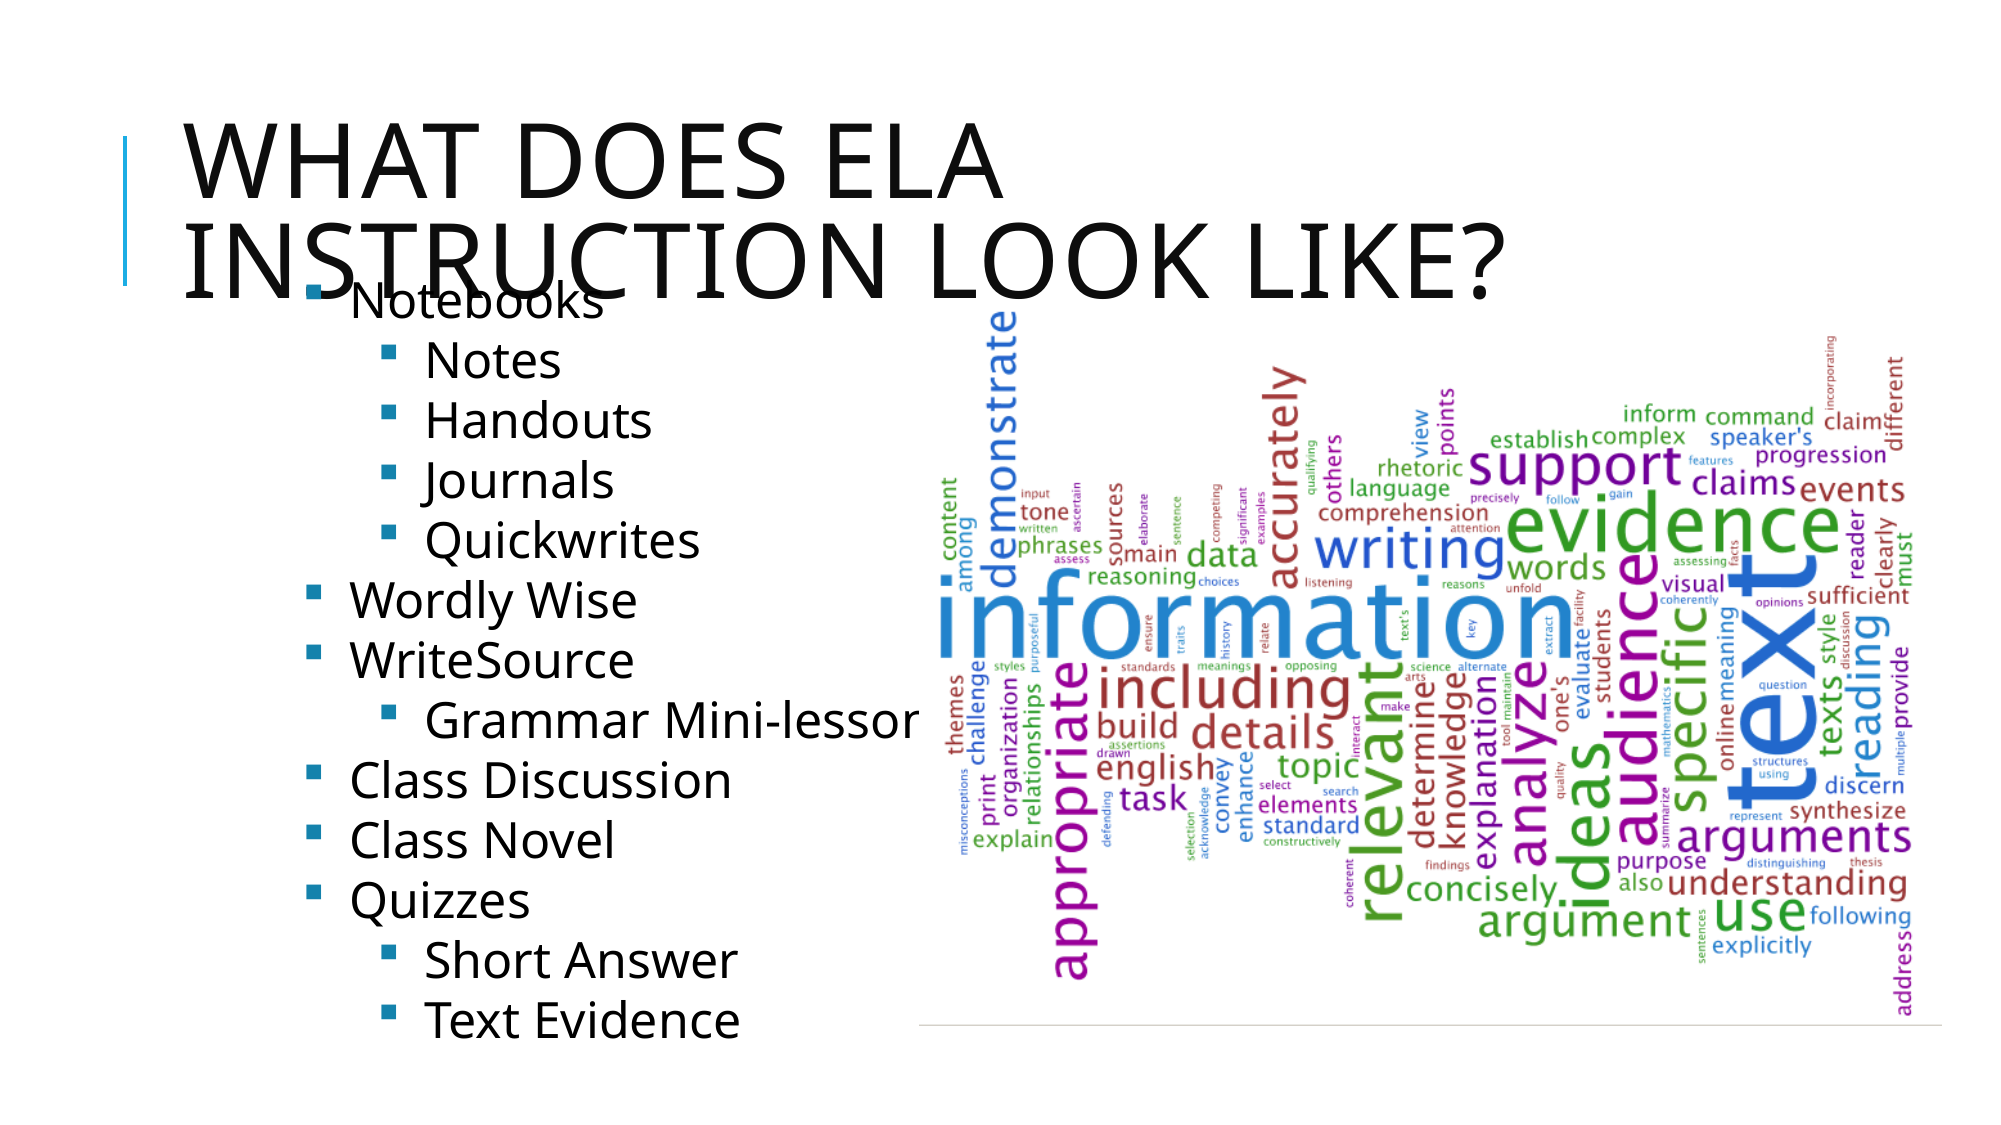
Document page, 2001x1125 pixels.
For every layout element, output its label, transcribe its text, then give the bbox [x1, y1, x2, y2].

text_box Notebooks Notes Handouts Journals Quickwrites Wordly Wise WriteSource Grammar Mini-lessons Class Discussion Class Novel Quizzes Short Answer Text Evidence [287, 261, 1405, 1125]
title What does ELA Instruction Look Like? [168, 96, 1763, 342]
picture [918, 303, 1942, 1027]
